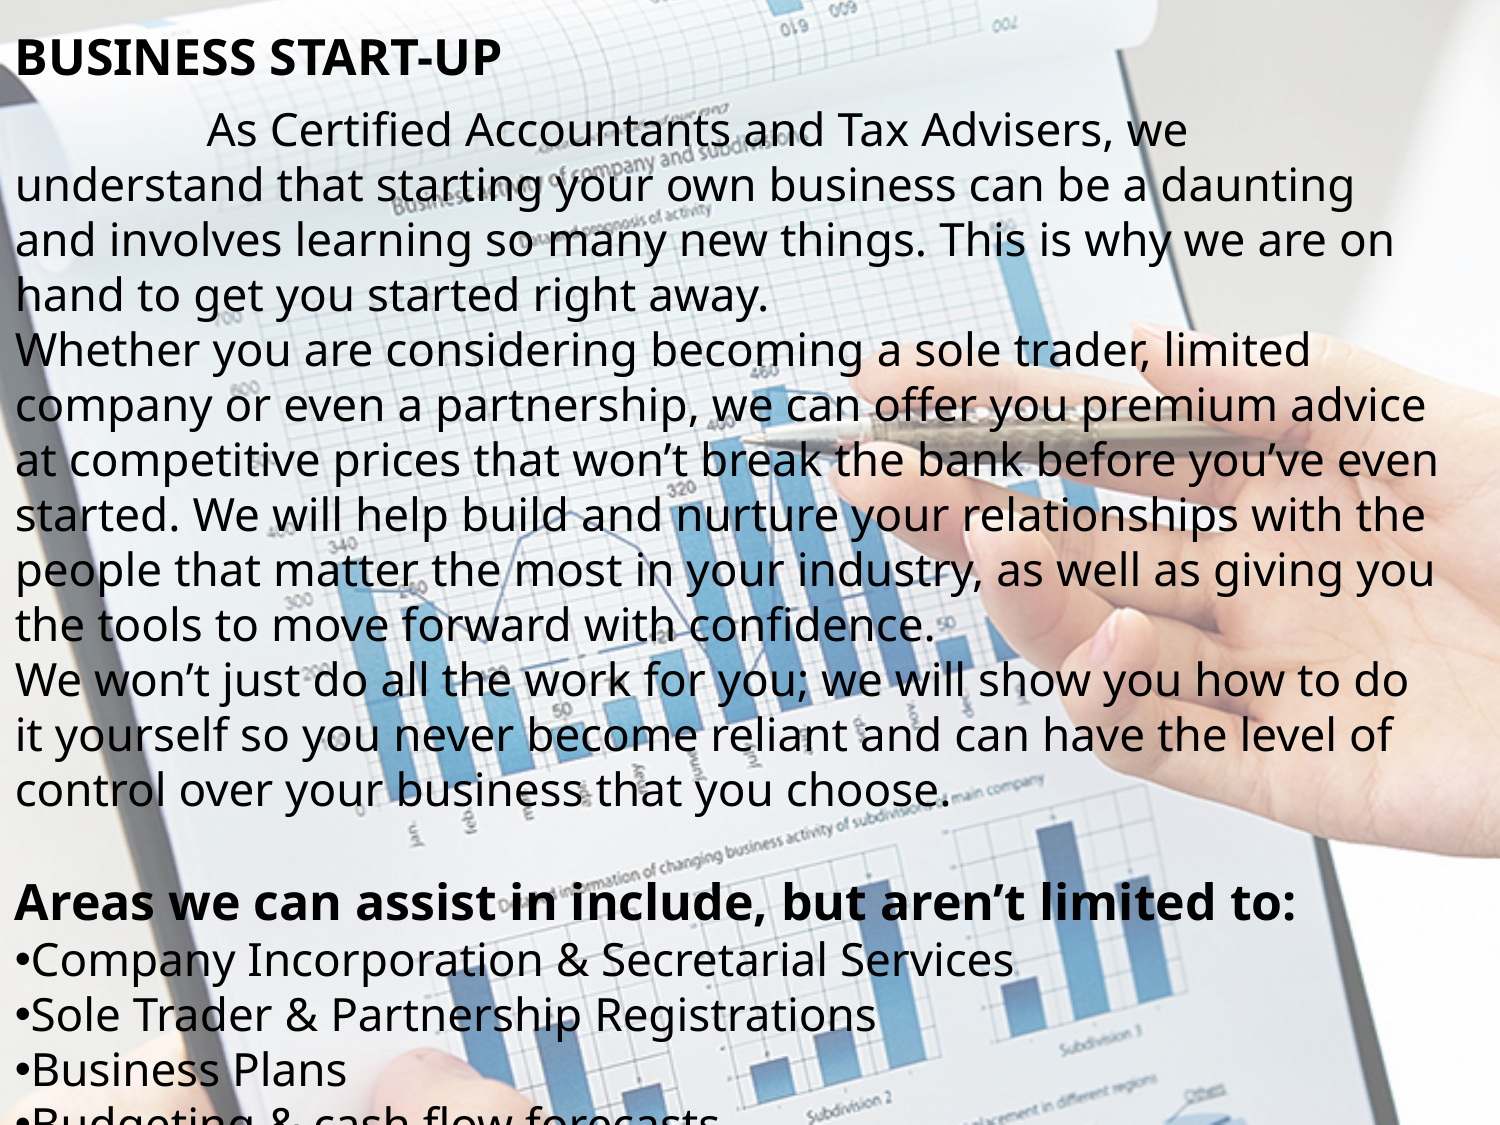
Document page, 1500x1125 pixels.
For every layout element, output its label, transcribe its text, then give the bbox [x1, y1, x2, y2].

text_box As Certified Accountants and Tax Advisers, we understand that starting your own business can be a daunting and involves learning so many new things. This is why we are on hand to get you started right away. Whether you are considering becoming a sole trader, limited company or even a partnership, we can offer you premium advice at competitive prices that won’t break the bank before you’ve even started. We will help build and nurture your relationships with the people that matter the most in your industry, as well as giving you the tools to move forward with confidence. We won’t just do all the work for you; we will show you how to do it yourself so you never become reliant and can have the level of control over your business that you choose. Areas we can assist in include, but aren’t limited to: Company Incorporation & Secretarial Services Sole Trader & Partnership Registrations Business Plans Budgeting & cash flow forecasts [0, 93, 1465, 1125]
text_box BUSINESS START-UP [0, 17, 1184, 93]
